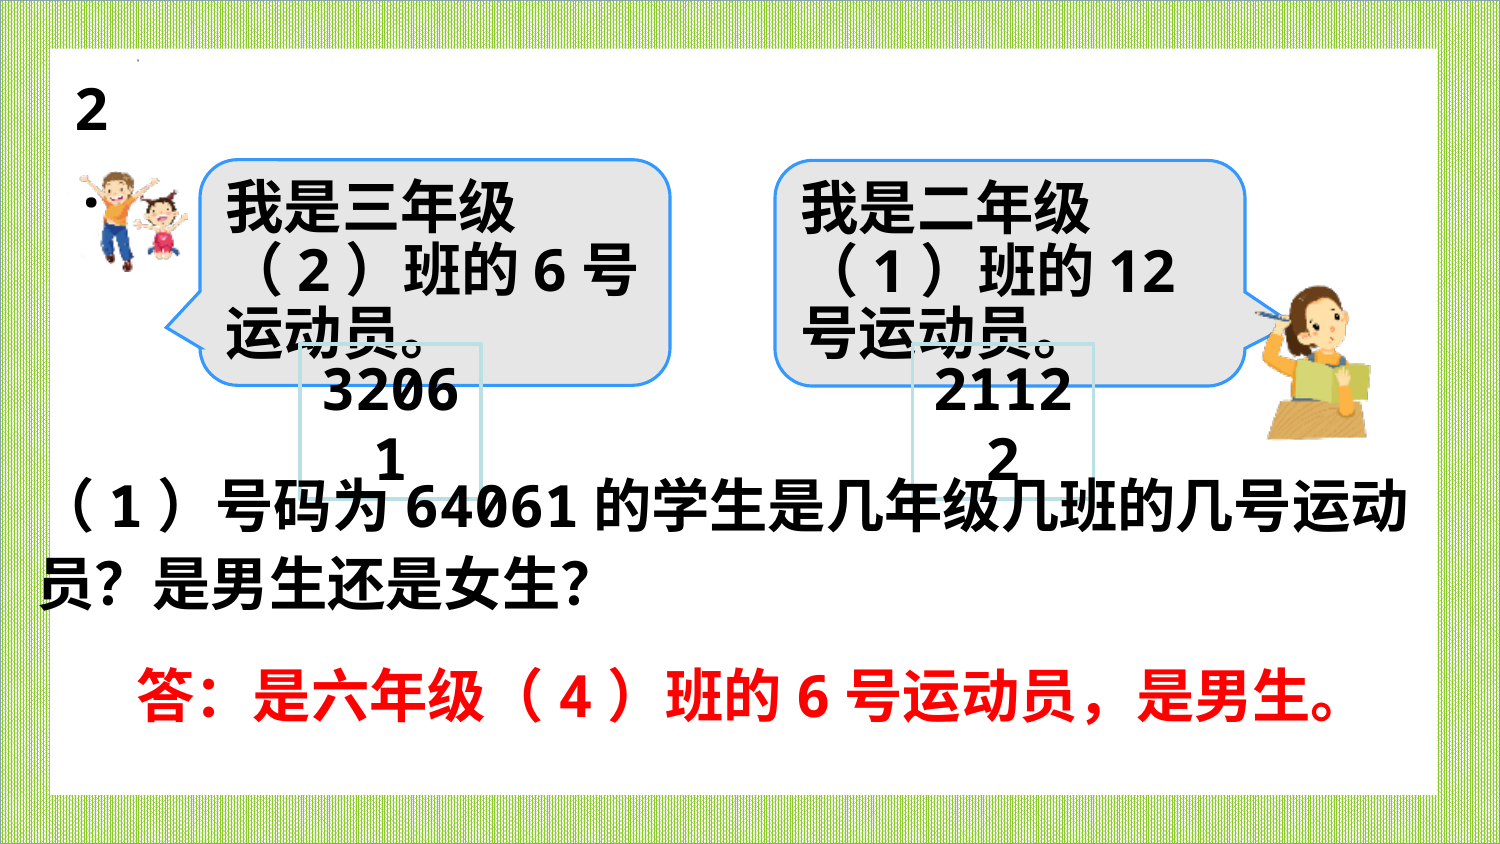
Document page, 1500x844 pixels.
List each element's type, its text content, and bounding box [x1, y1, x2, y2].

picture [1210, 251, 1432, 474]
text_box 2. [62, 59, 135, 225]
text_box （1）号码为64061的学生是几年级几班的几号运动员？是男生还是女生？ [24, 457, 1451, 623]
text_box 答：是六年级（4）班的6号运动员，是男生。 [125, 646, 1328, 736]
picture [66, 171, 188, 272]
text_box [199, 159, 1245, 430]
